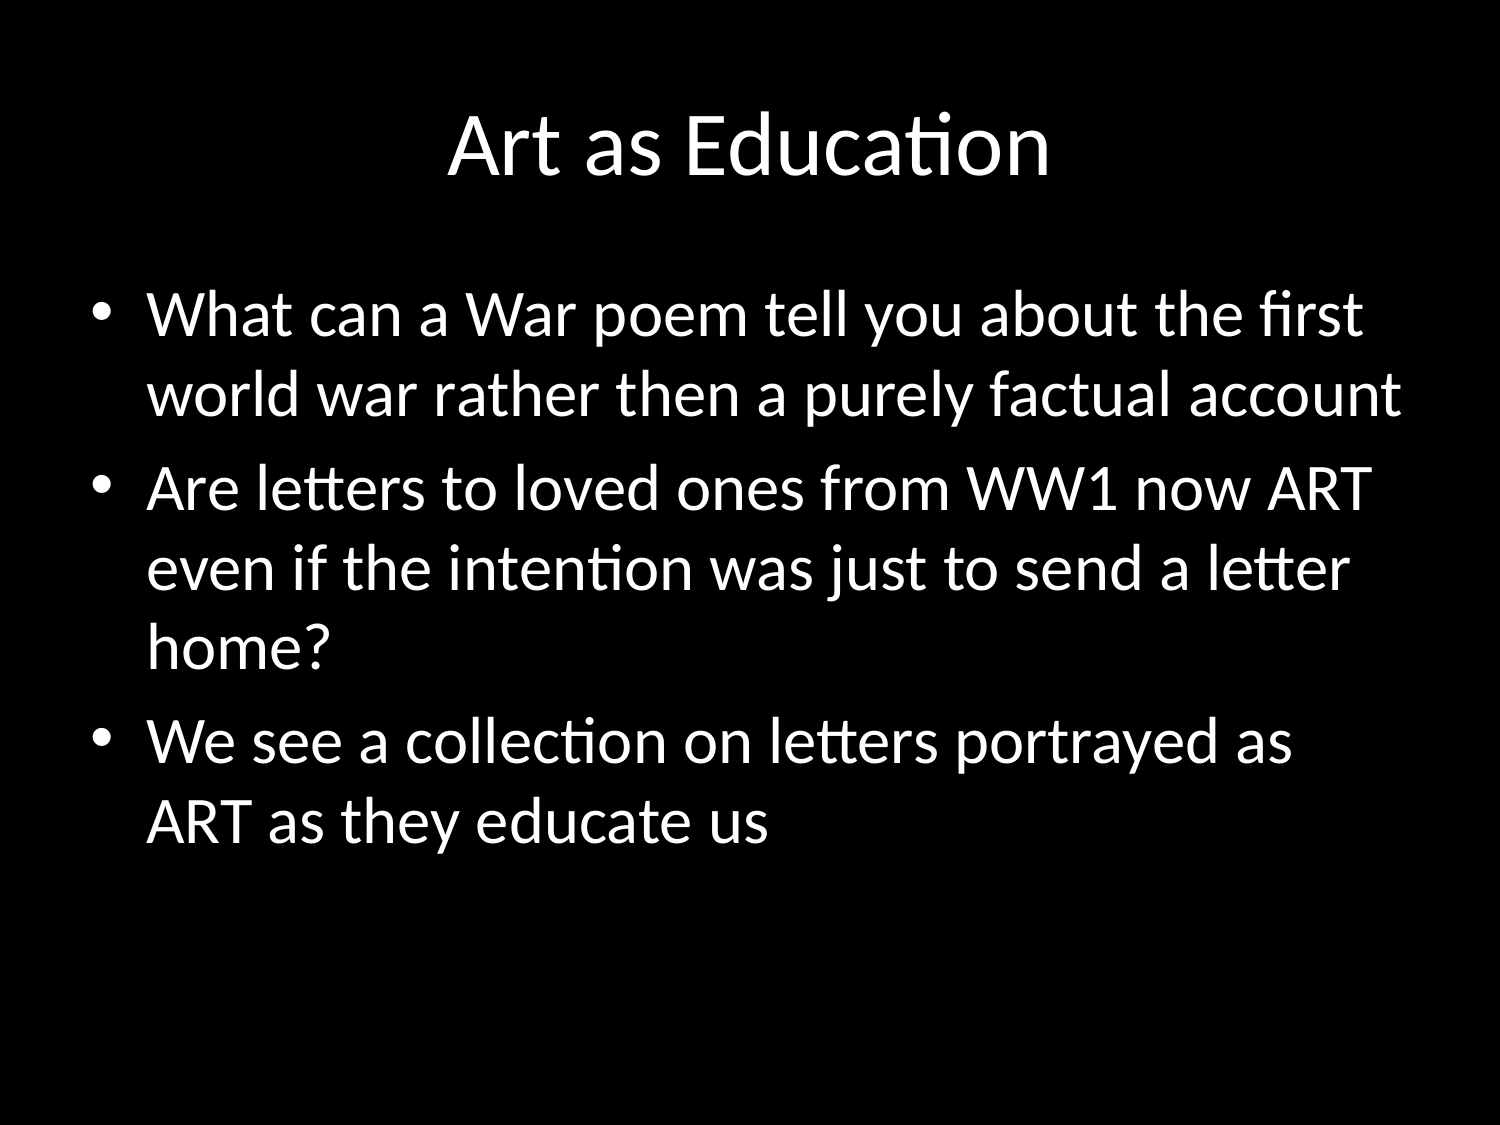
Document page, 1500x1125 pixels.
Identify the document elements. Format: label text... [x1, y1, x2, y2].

title Art as Education [75, 45, 1425, 233]
list What can a War poem tell you about the first world war rather then a purely factual account Are letters to loved ones from WW1 now ART even if the intention was just to send a letter home? We see a collection on letters portrayed as ART as they educate us [75, 262, 1425, 1005]
